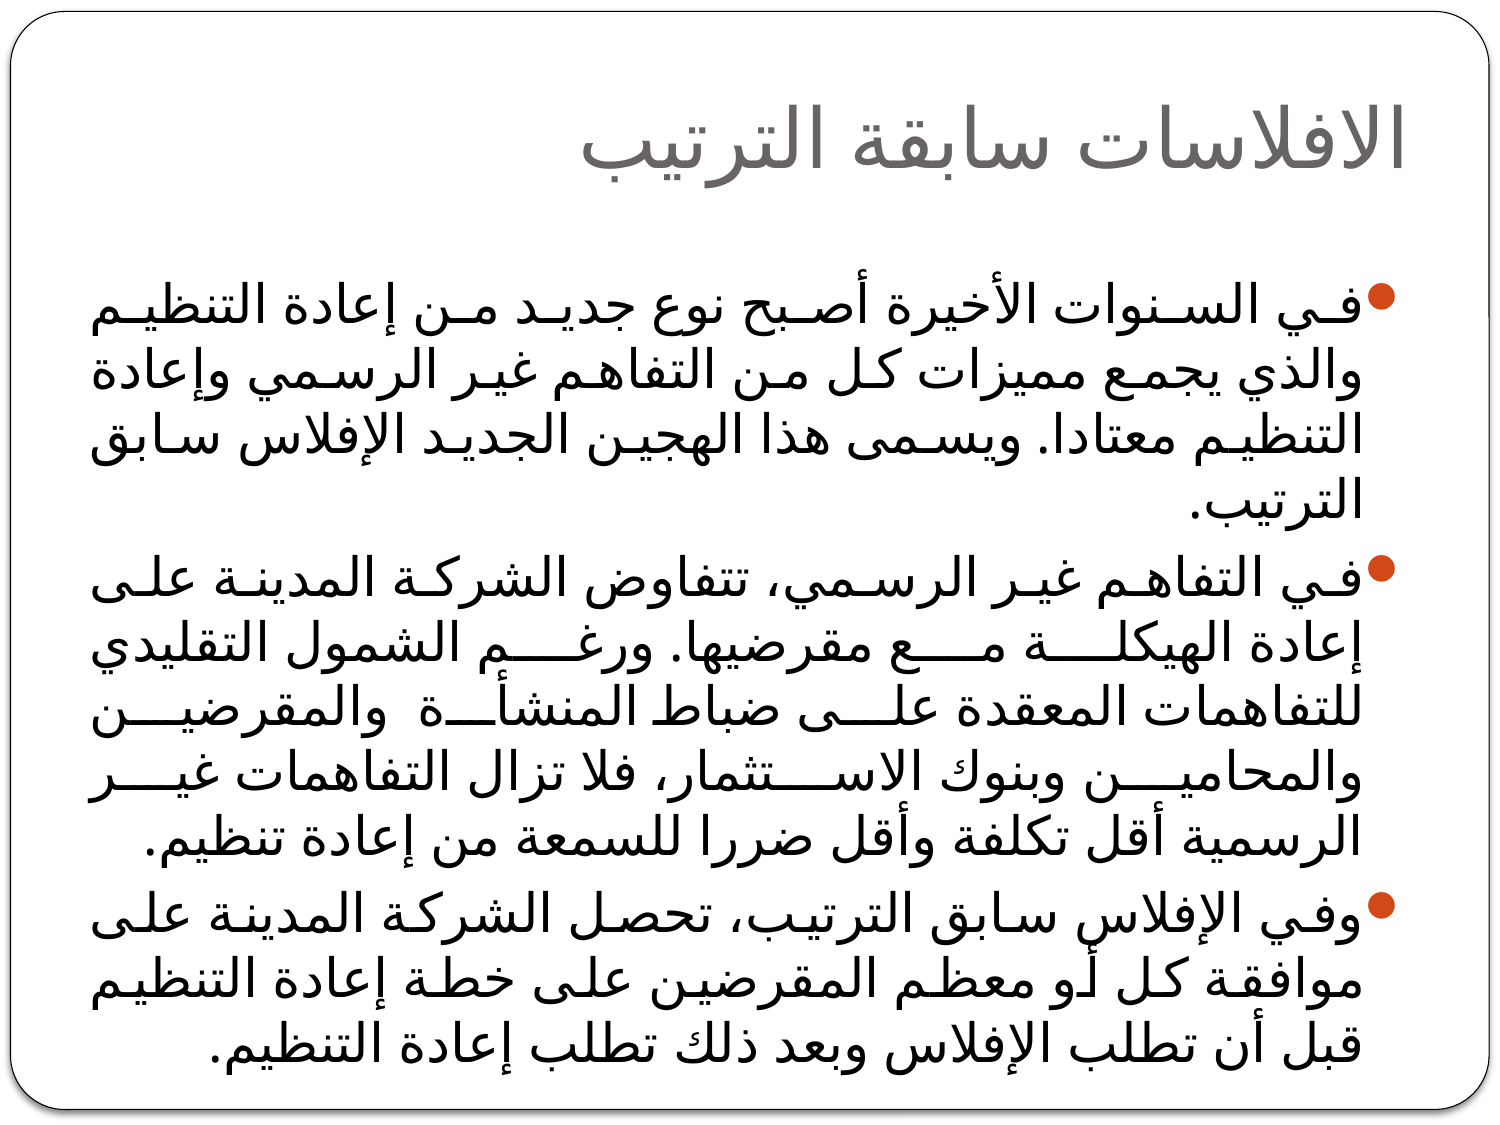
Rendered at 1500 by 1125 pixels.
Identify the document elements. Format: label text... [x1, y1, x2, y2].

list في السنوات الأخيرة أصبح نوع جديد من إعادة التنظيم والذي يجمع مميزات كل من التفاهم غير الرسمي وإعادة التنظيم معتادا. ويسمى هذا الهجين الجديد الإفلاس سابق الترتيب. في التفاهم غير الرسمي، تتفاوض الشركة المدينة على إعادة الهيكلة مع مقرضيها. ورغم الشمول التقليدي للتفاهمات المعقدة على ضباط المنشأة والمقرضين والمحامين وبنوك الاستثمار، فلا تزال التفاهمات غير الرسمية أقل تكلفة وأقل ضررا للسمعة من إعادة تنظيم. وفي الإفلاس سابق الترتيب، تحصل الشركة المدينة على موافقة كل أو معظم المقرضين على خطة إعادة التنظيم قبل أن تطلب الإفلاس وبعد ذلك تطلب إعادة التنظيم. [75, 262, 1425, 988]
title الافلاسات سابقة الترتيب [150, 45, 1425, 200]
